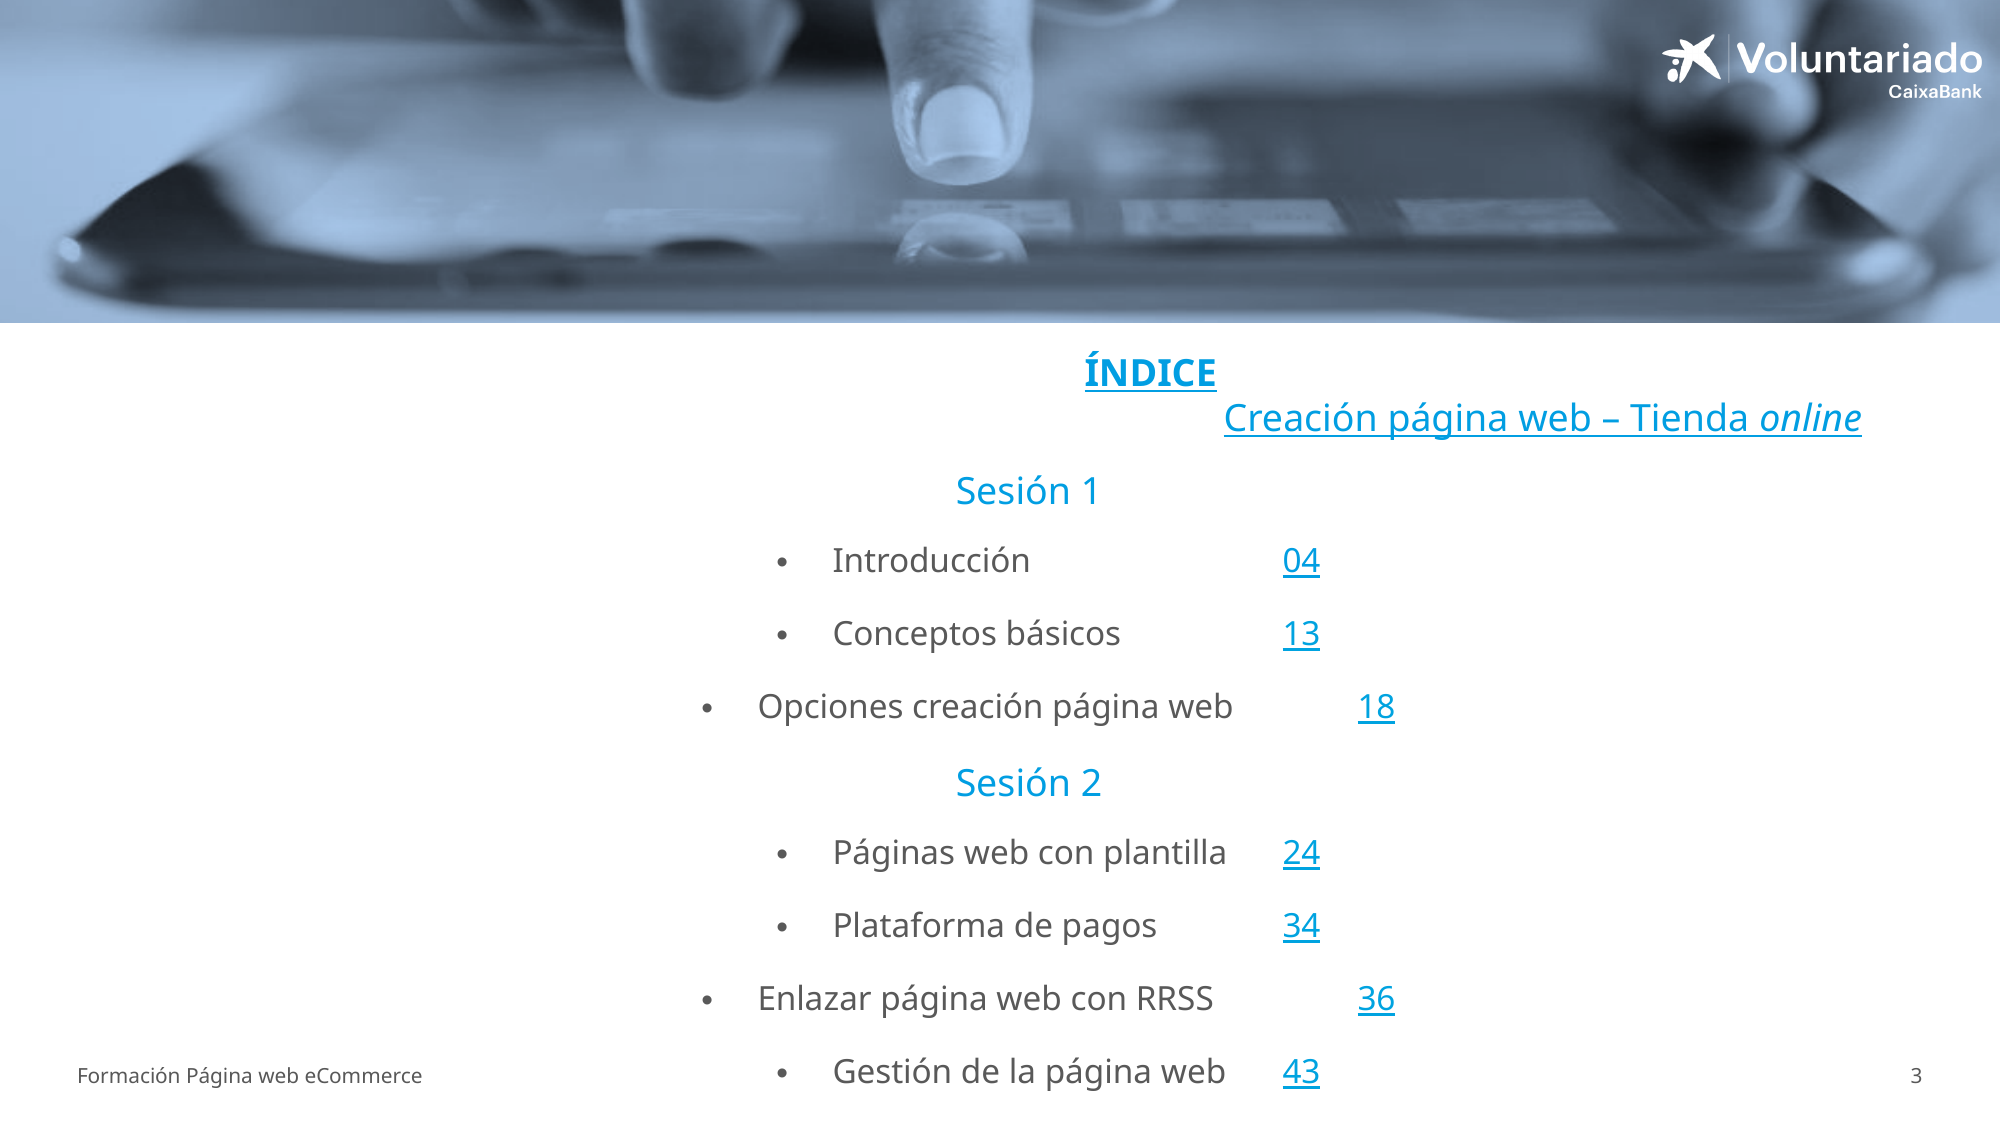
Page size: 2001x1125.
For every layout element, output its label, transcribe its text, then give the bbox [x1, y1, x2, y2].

list ÍNDICE Creación página web – Tienda online Sesión 1 Introducción 04 Conceptos básicos 13 Opciones creación página web 18 Sesión 2 Páginas web con plantilla 24 Plataforma de pagos 34 Enlazar página web con RRSS 36 Gestión de la página web 43 [106, 349, 1953, 1099]
picture [0, 0, 2000, 324]
